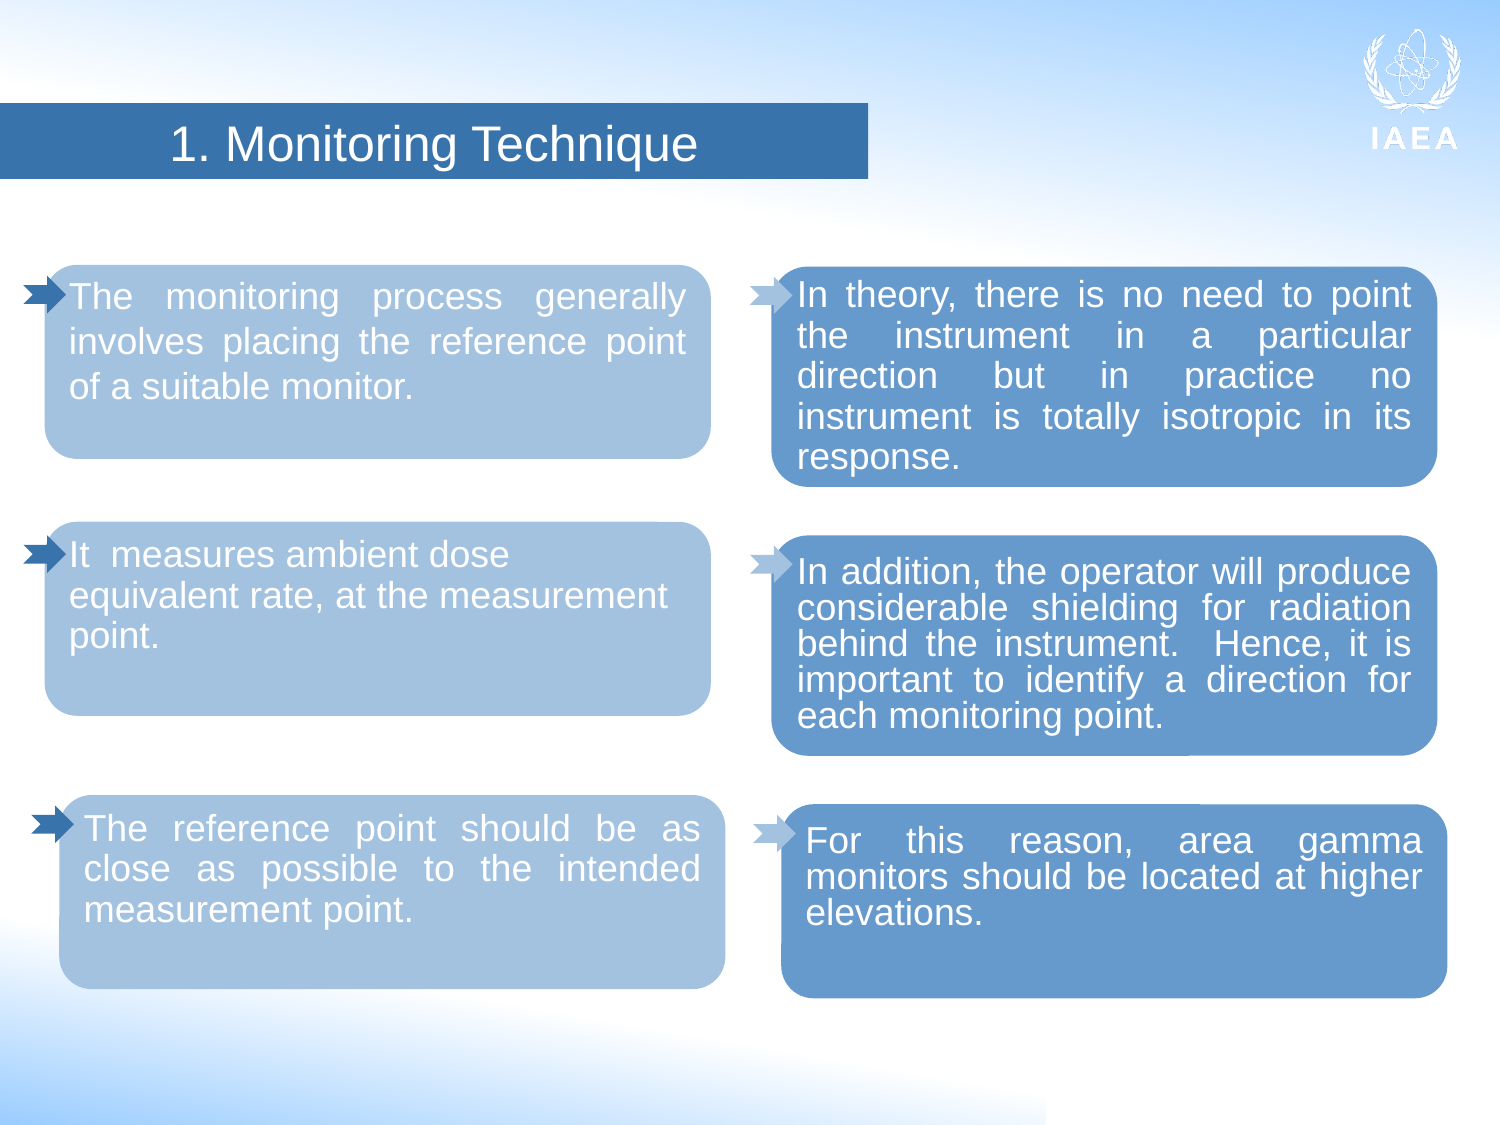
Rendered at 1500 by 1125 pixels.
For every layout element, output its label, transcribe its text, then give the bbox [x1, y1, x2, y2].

text_box The monitoring process generally involves placing the reference point of a suitable monitor. [42, 262, 713, 462]
text_box For this reason, area gamma monitors should be located at higher elevations. [779, 802, 1450, 1001]
text_box [748, 543, 795, 585]
text_box 1. Monitoring Technique [0, 101, 870, 181]
text_box In addition, the operator will produce considerable shielding for radiation behind the instrument. Hence, it is important to identify a direction for each monitoring point. [769, 533, 1440, 758]
text_box [29, 803, 76, 846]
text_box [21, 273, 69, 316]
text_box [21, 533, 69, 575]
text_box [751, 812, 798, 855]
picture [1363, 29, 1461, 149]
text_box It measures ambient dose equivalent rate, at the measurement point. [42, 519, 713, 718]
text_box [748, 274, 795, 317]
text_box The reference point should be as close as possible to the intended measurement point. [57, 792, 728, 992]
text_box In theory, there is no need to point the instrument in a particular direction but in practice no instrument is totally isotropic in its response. [769, 264, 1440, 490]
